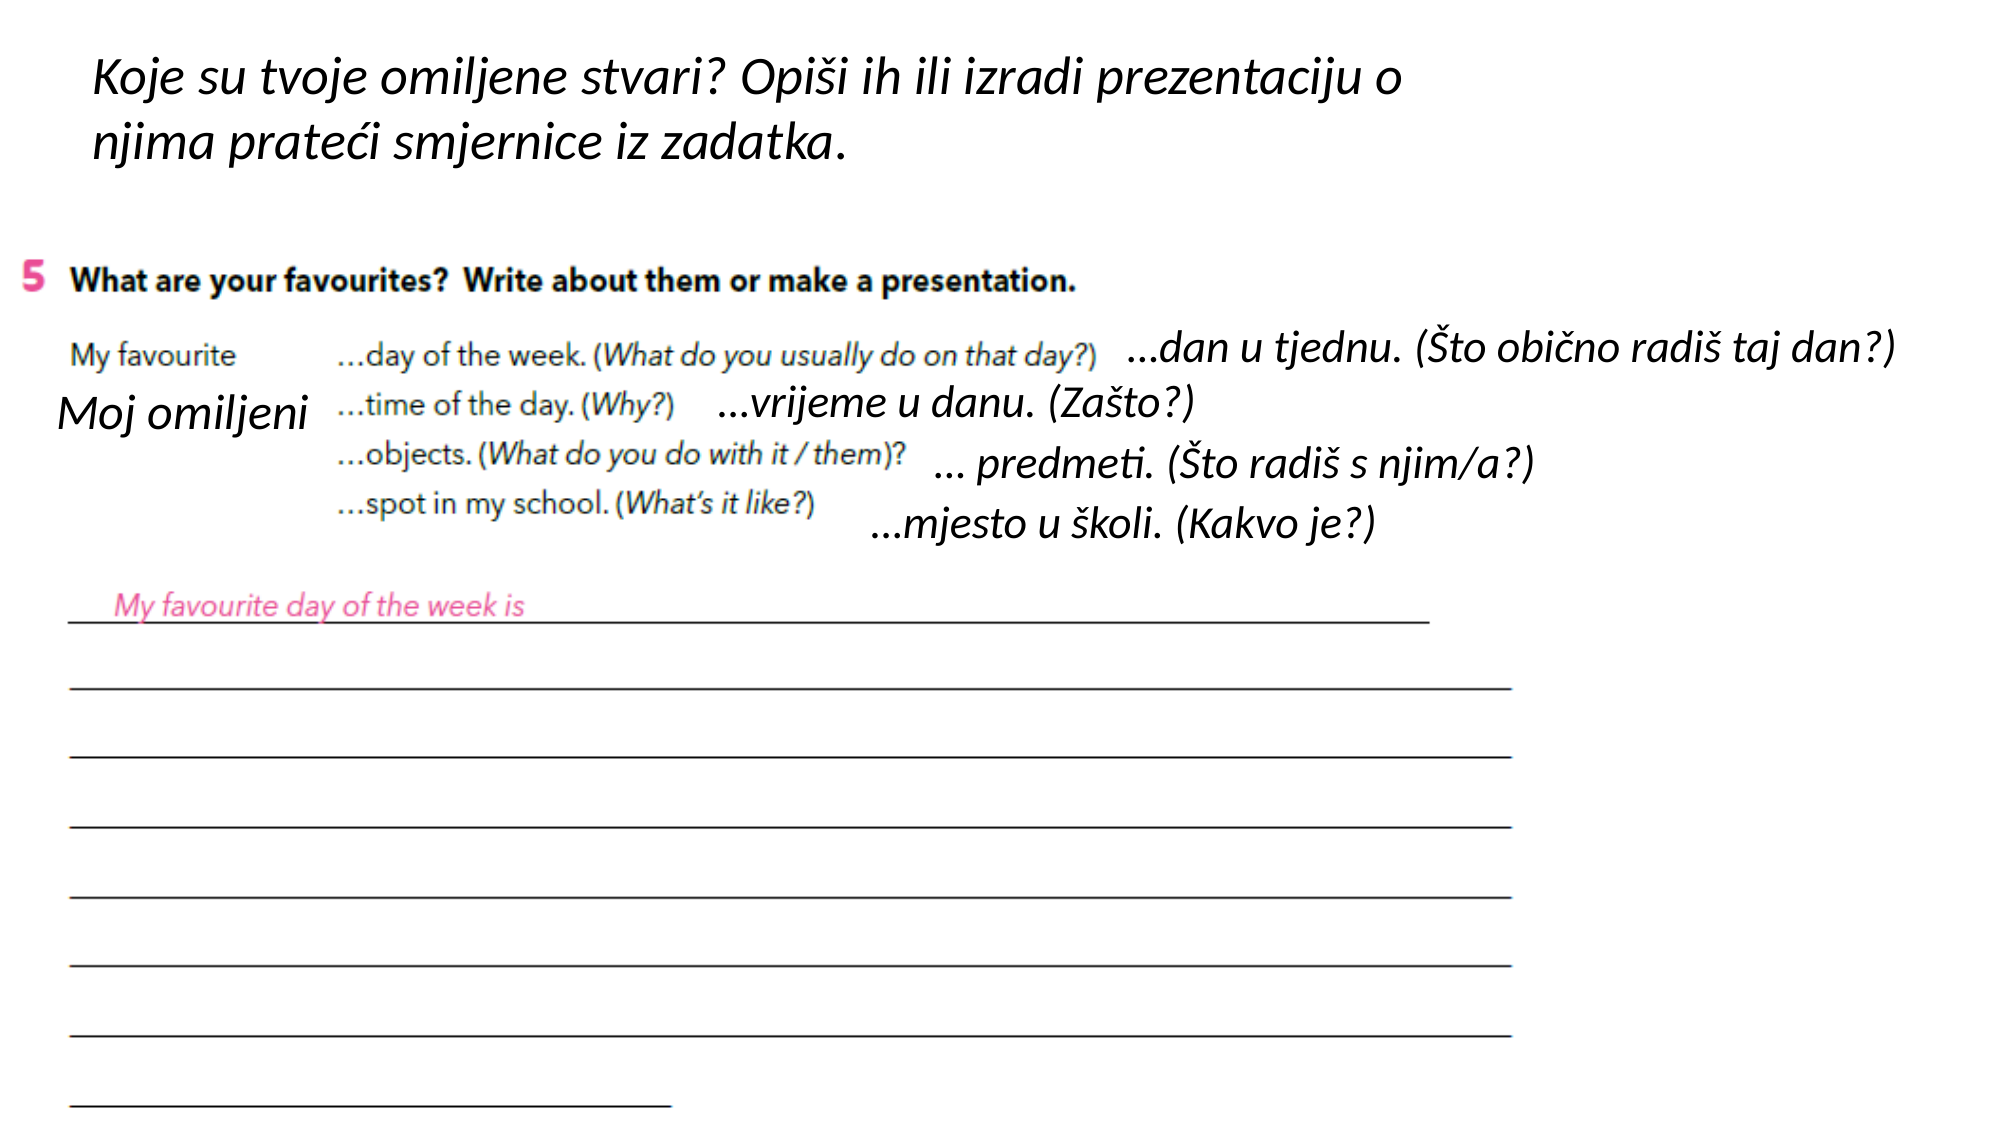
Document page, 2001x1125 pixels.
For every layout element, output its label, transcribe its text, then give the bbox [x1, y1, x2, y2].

text_box … predmeti. (Što radiš s njim/a?) [1523, 425, 1551, 495]
picture [0, 239, 1523, 1125]
text_box …dan u tjednu. (Što obično radiš taj dan?) [1523, 308, 1939, 379]
text_box Koje su tvoje omiljene stvari? Opiši ih ili izradi prezentaciju o njima prateći smjernice iz zadatka. [77, 32, 1423, 178]
